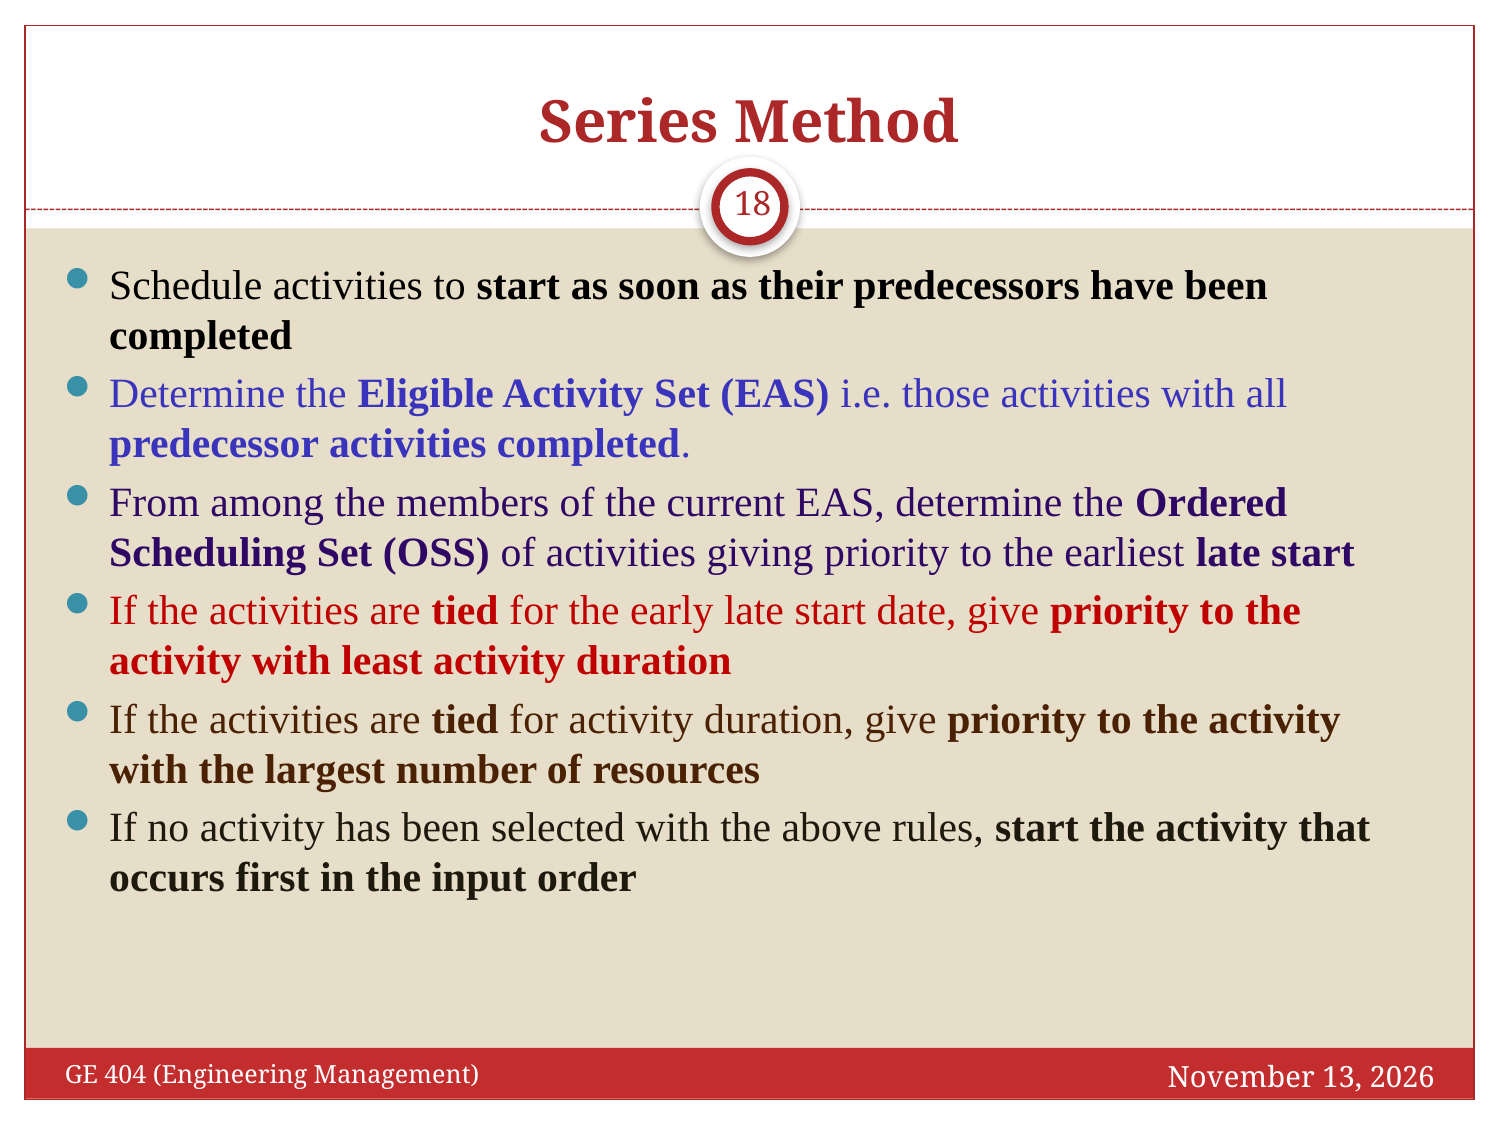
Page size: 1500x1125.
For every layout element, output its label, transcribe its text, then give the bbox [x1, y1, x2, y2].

footer GE 404 (Engineering Management) [50, 1051, 638, 1112]
list Schedule activities to start as soon as their predecessors have been completed Determine the Eligible Activity Set (EAS) i.e. those activities with all predecessor activities completed. From among the members of the current EAS, determine the Ordered Scheduling Set (OSS) of activities giving priority to the earliest late start If the activities are tied for the early late start date, give priority to the activity with least activity duration If the activities are tied for activity duration, give priority to the activity with the largest number of resources If no activity has been selected with the above rules, start the activity that occurs first in the input order [49, 250, 1445, 1001]
slide_number 18 [715, 168, 791, 241]
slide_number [950, 1050, 1450, 1111]
title Series Method [49, 37, 1450, 162]
